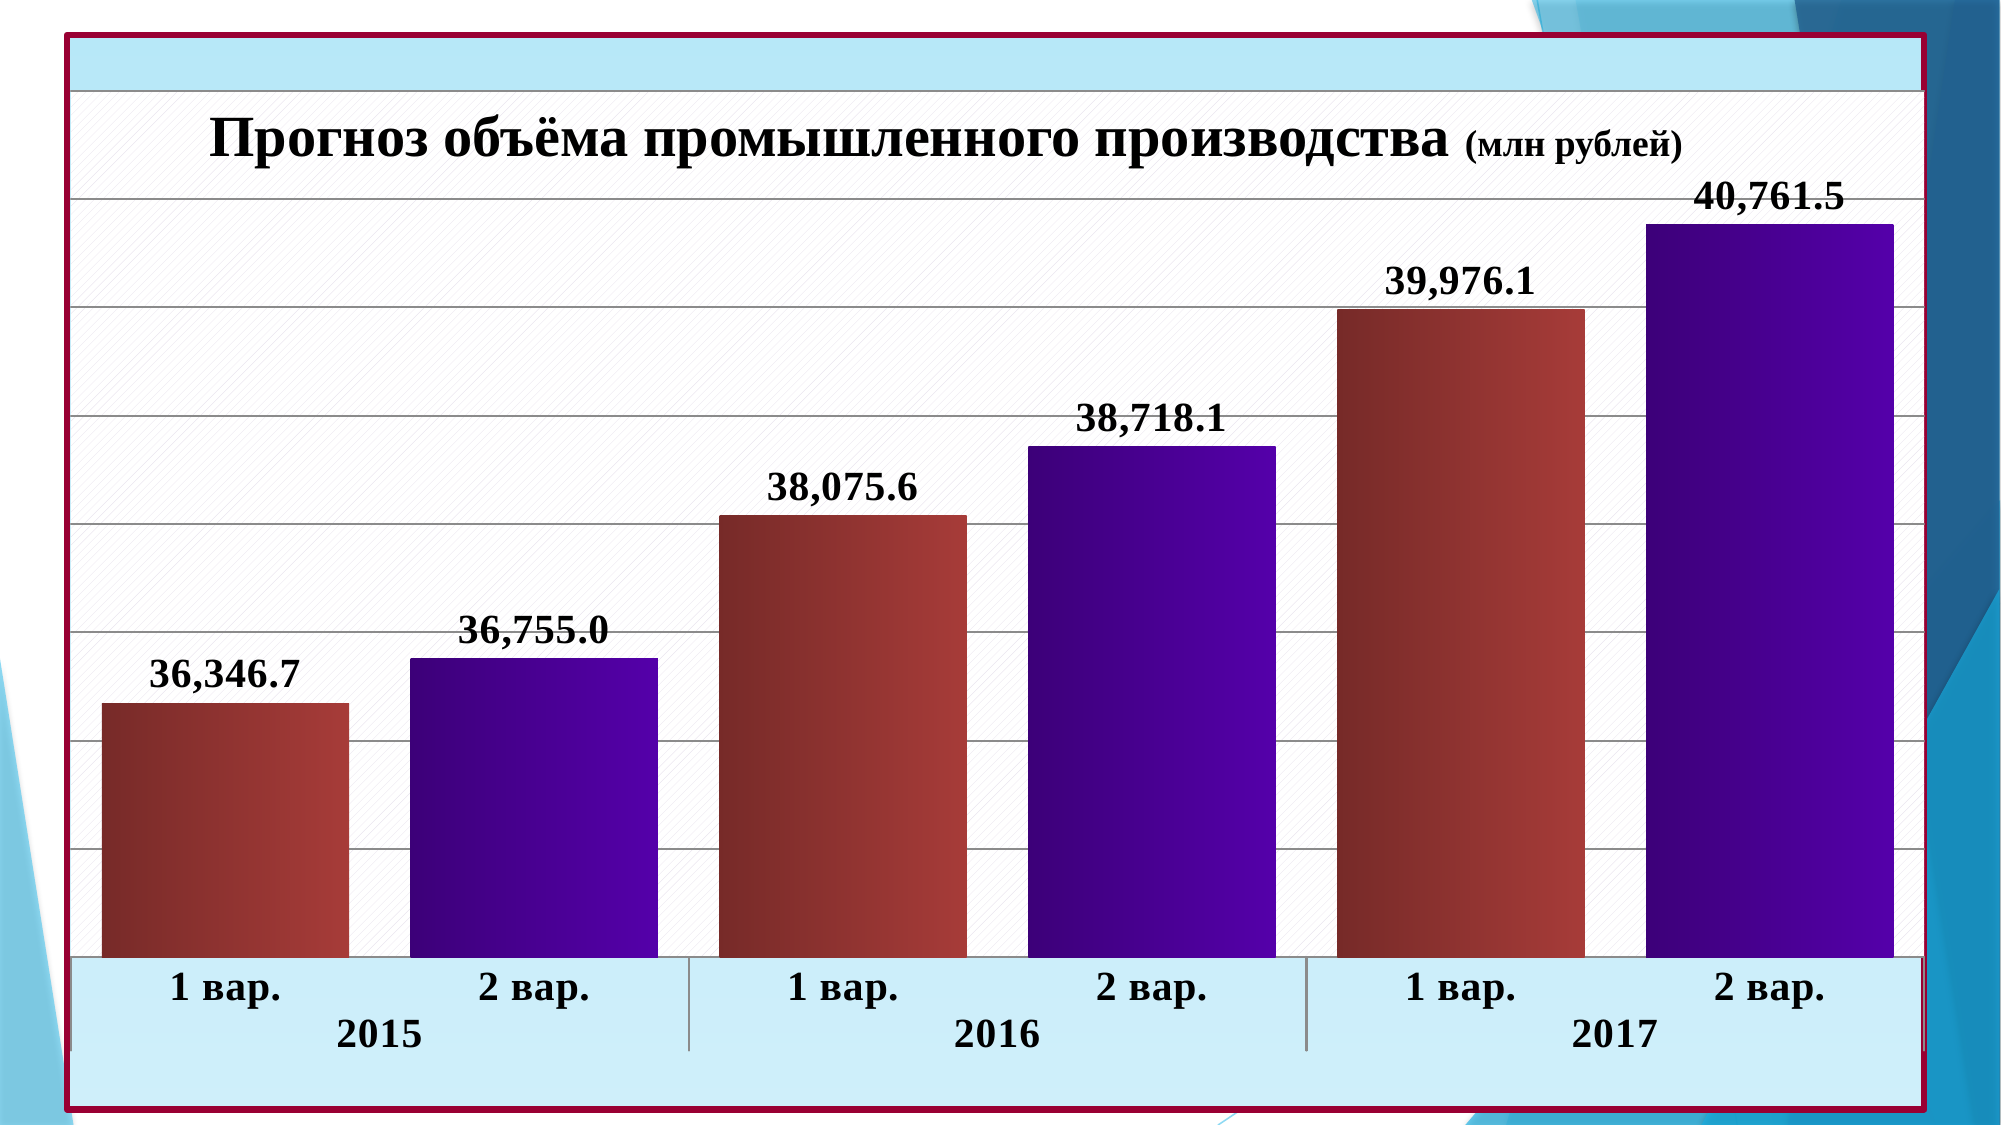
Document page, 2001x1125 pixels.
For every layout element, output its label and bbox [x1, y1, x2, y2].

chart [63, 31, 1928, 1114]
